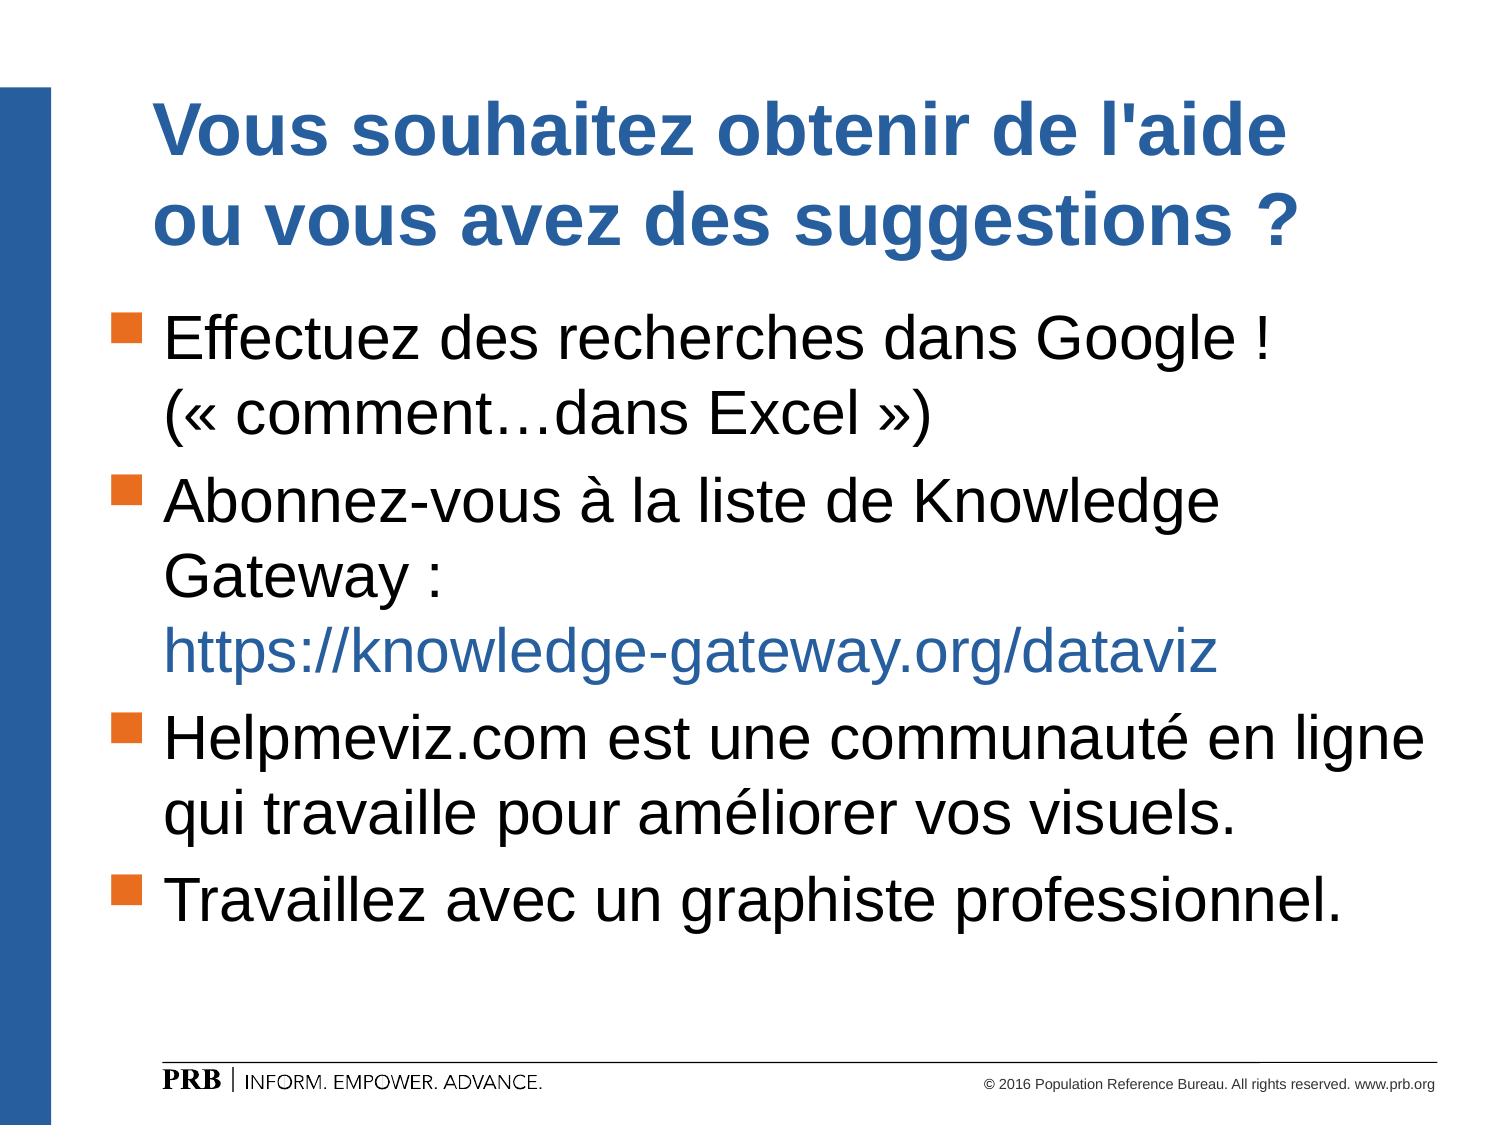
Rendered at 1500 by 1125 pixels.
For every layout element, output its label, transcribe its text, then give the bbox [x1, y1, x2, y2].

list Effectuez des recherches dans Google ! (« comment…dans Excel ») Abonnez-vous à la liste de Knowledge Gateway : https://knowledge-gateway.org/dataviz Helpmeviz.com est une communauté en ligne qui travaille pour améliorer vos visuels. Travaillez avec un graphiste professionnel. [91, 289, 1453, 1053]
title Vous souhaitez obtenir de l'aide ou vous avez des suggestions ? [137, 72, 1407, 236]
